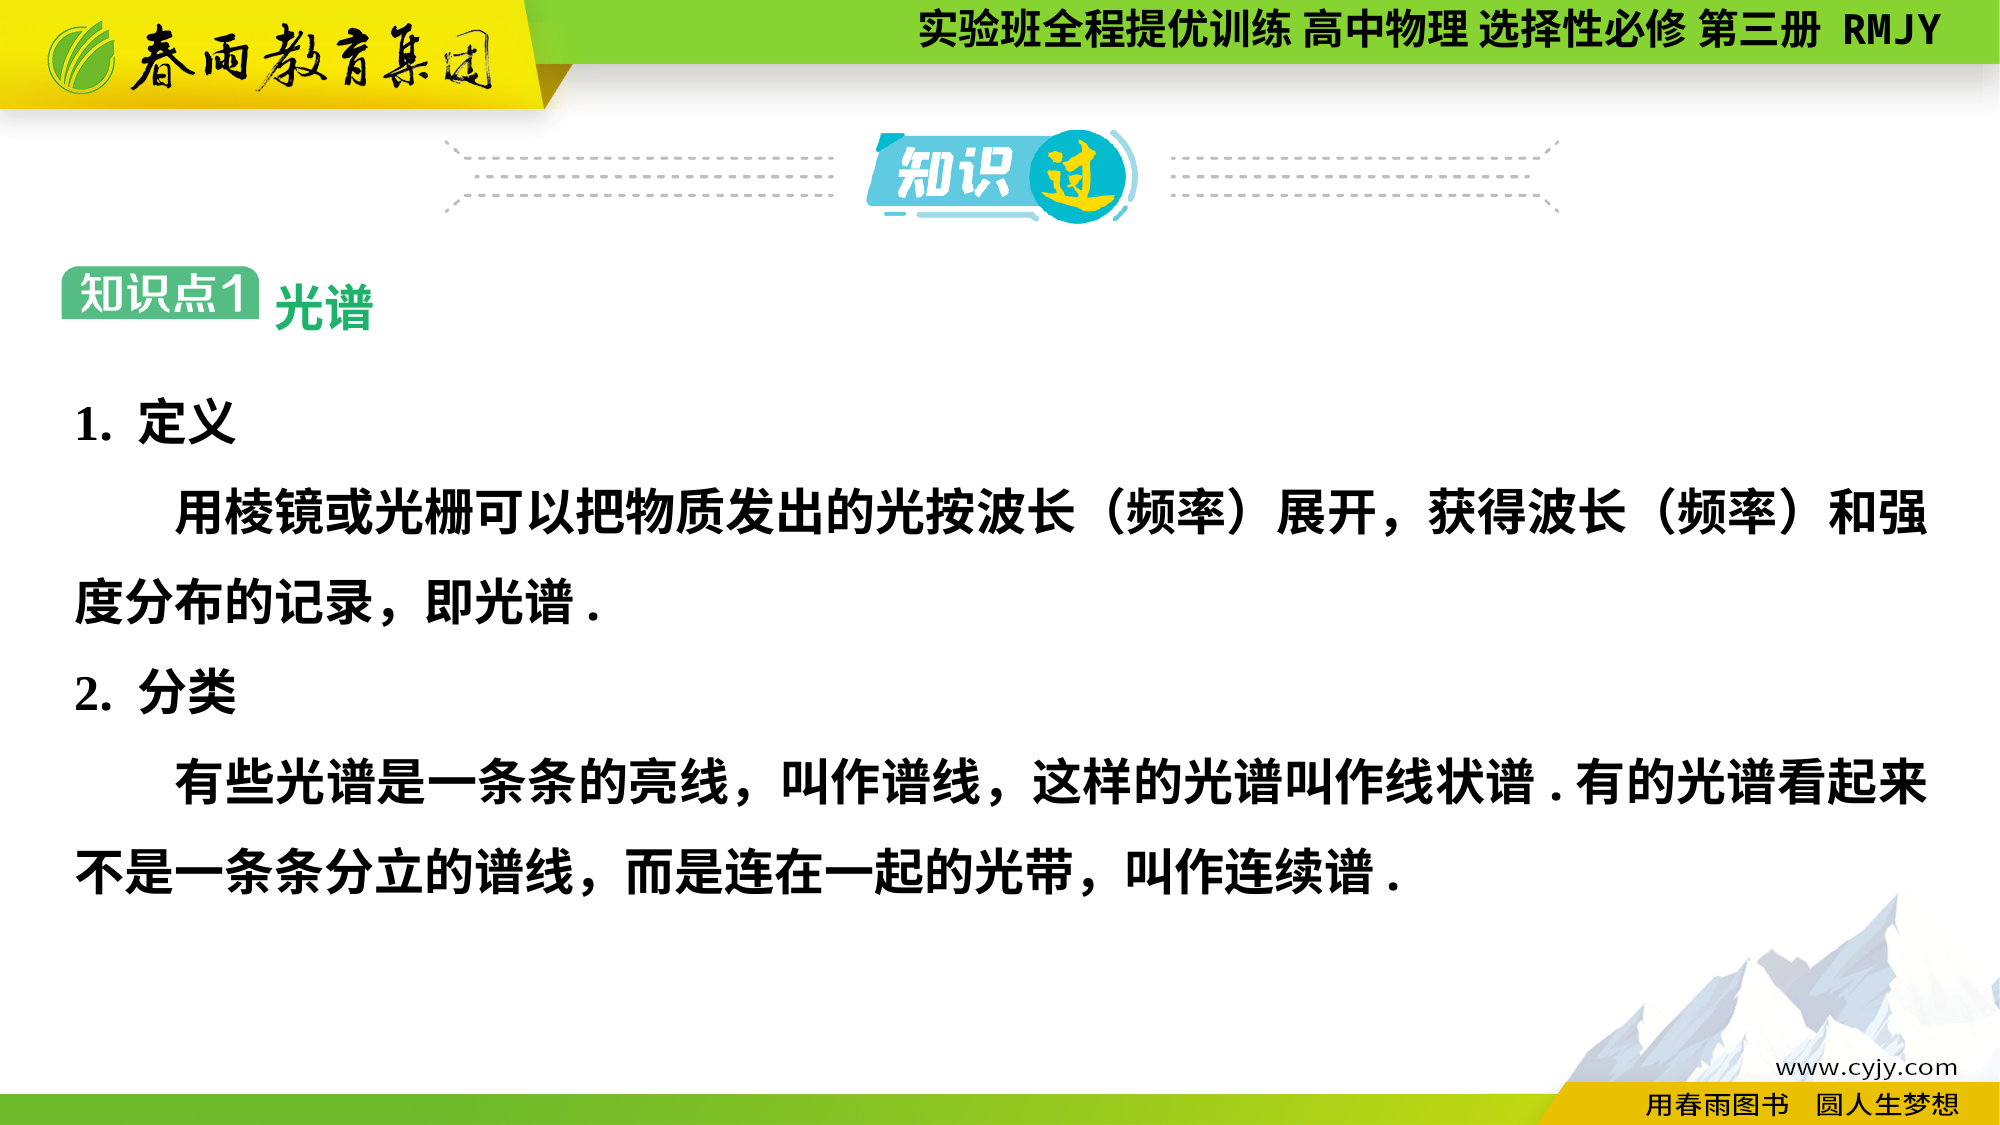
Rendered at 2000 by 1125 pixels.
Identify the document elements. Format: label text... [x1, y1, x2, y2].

picture [0, 0, 2000, 1125]
text_box 光谱 [259, 238, 1944, 344]
list 1. 定义 用棱镜或光栅可以把物质发出的光按波长（频率）展开，获得波长（频率）和强度分布的记录，即光谱. 2. 分类 有些光谱是一条条的亮线，叫作谱线，这样的光谱叫作线状谱.有的光谱看起来不是一条条分立的谱线，而是连在一起的光带，叫作连续谱. [59, 352, 1944, 902]
